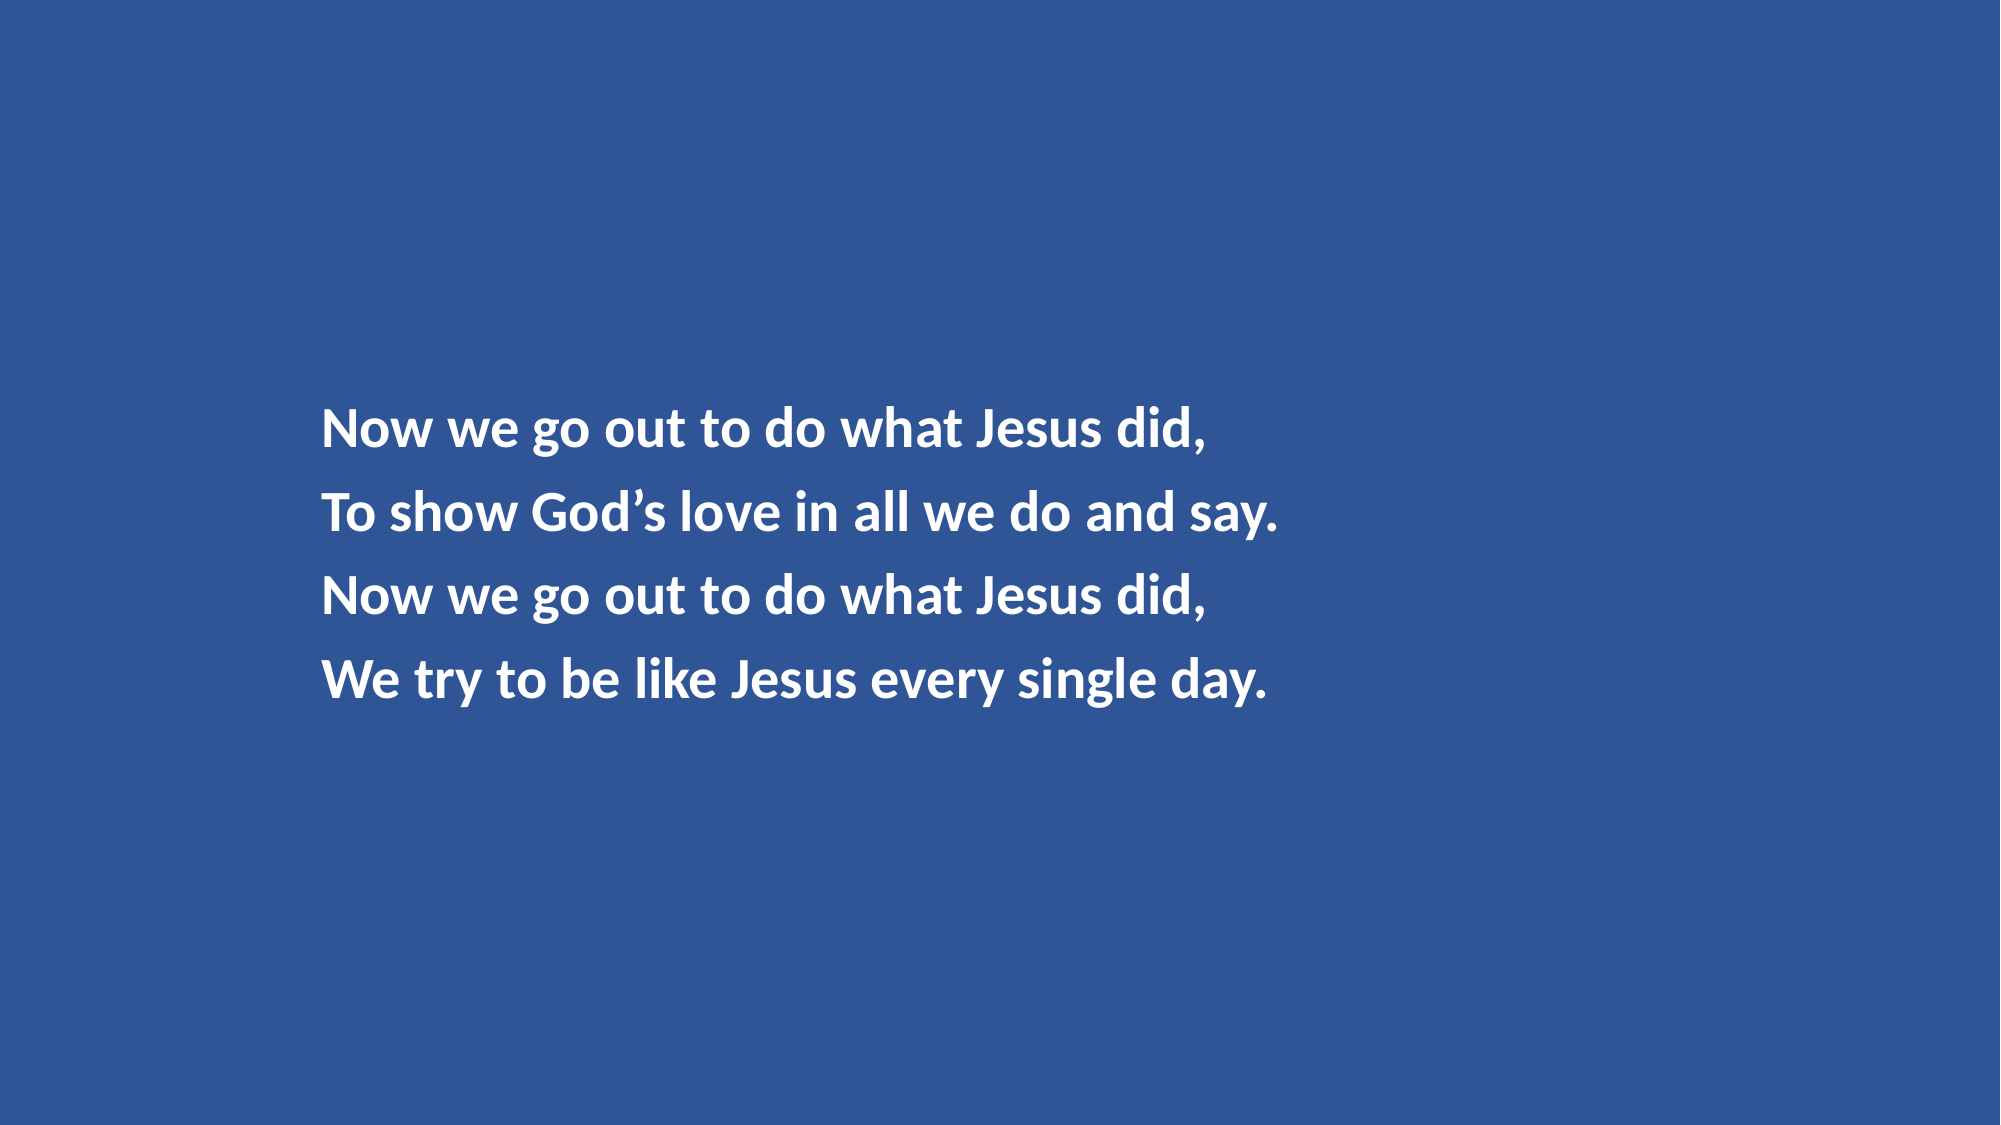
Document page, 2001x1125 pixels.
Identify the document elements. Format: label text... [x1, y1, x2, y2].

list Now we go out to do what Jesus did, To show God’s love in all we do and say. Now we go out to do what Jesus did, We try to be like Jesus every single day. [306, 389, 1694, 736]
